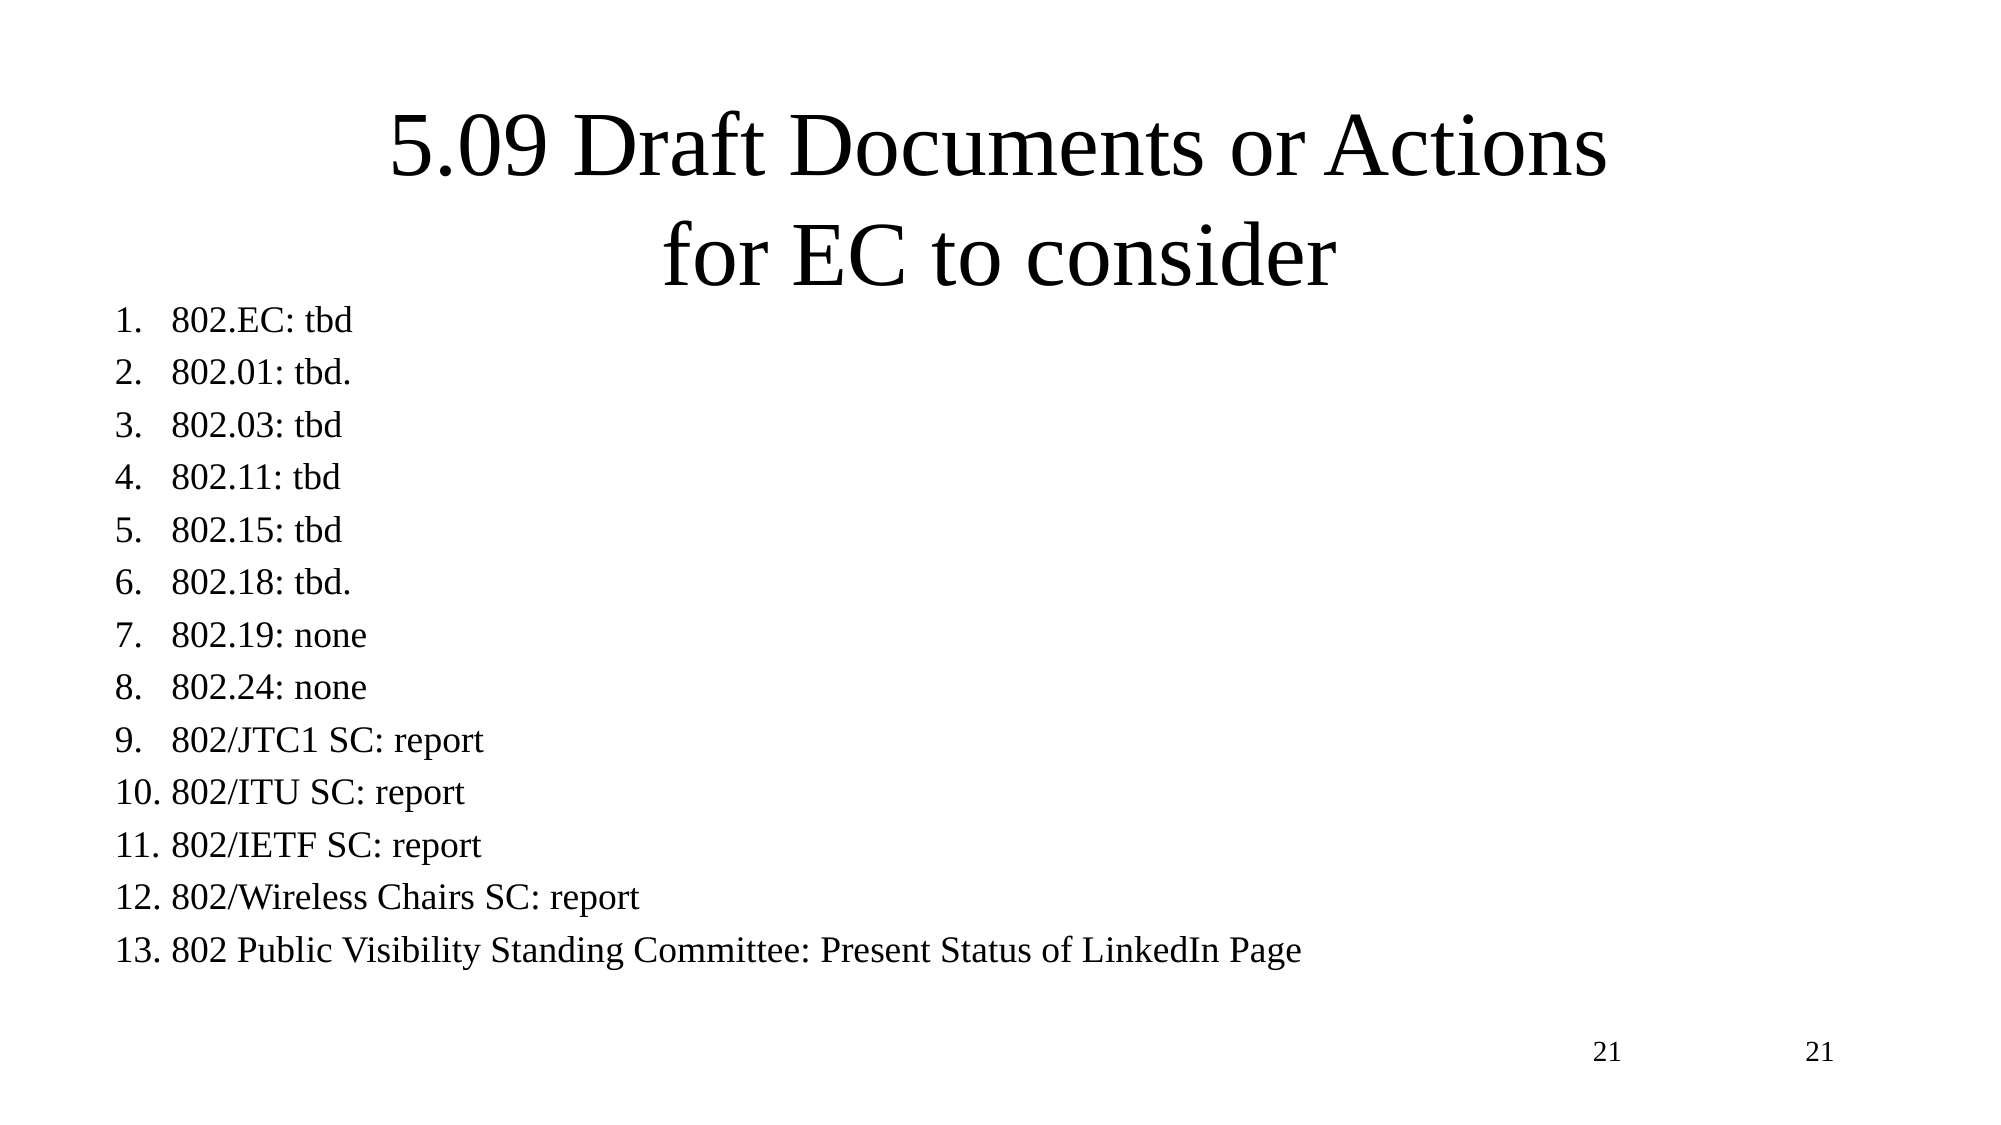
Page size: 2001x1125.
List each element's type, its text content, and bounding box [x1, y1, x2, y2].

title 5.09 Draft Documents or Actions for EC to consider [362, 99, 1638, 287]
text_box 21 [1324, 1025, 1638, 1100]
text_box 802.EC: tbd 802.01: tbd. 802.03: tbd 802.11: tbd 802.15: tbd 802.18: tbd. 802.19: none 802.24: none 802/JTC1 SC: report 802/ITU SC: report 802/IETF SC: report 802/Wireless Chairs SC: report 802 Public Visibility Standing Committee: Present Status of LinkedIn Page [99, 287, 1800, 1025]
slide_number 21 [1433, 1024, 1851, 1101]
